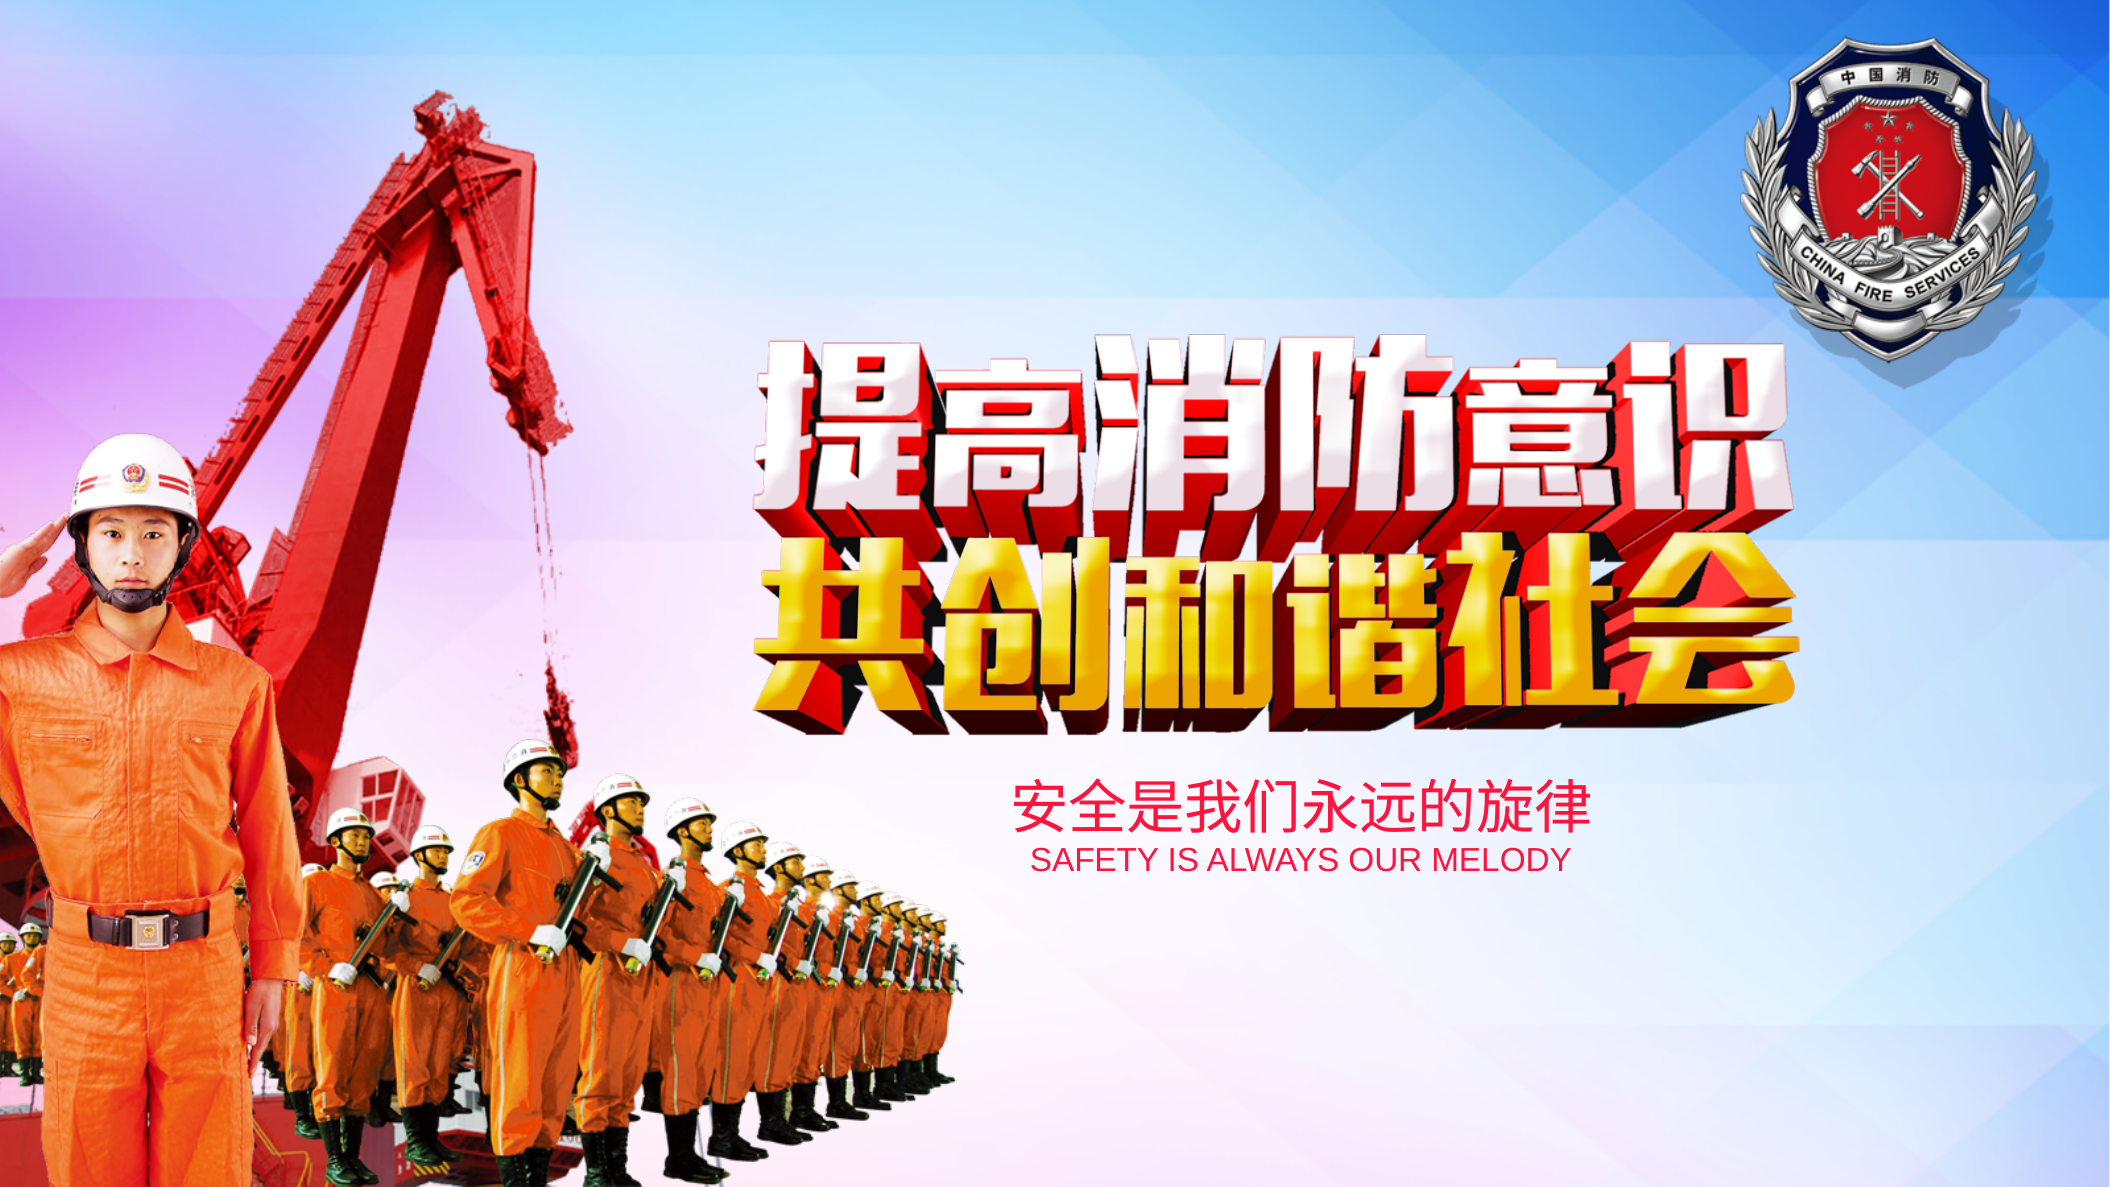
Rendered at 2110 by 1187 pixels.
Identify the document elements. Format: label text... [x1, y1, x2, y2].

text_box 安全是我们永远的旋律 [996, 760, 1643, 851]
text_box Safety is always our melody [1008, 851, 1594, 889]
picture [0, 0, 2110, 1187]
